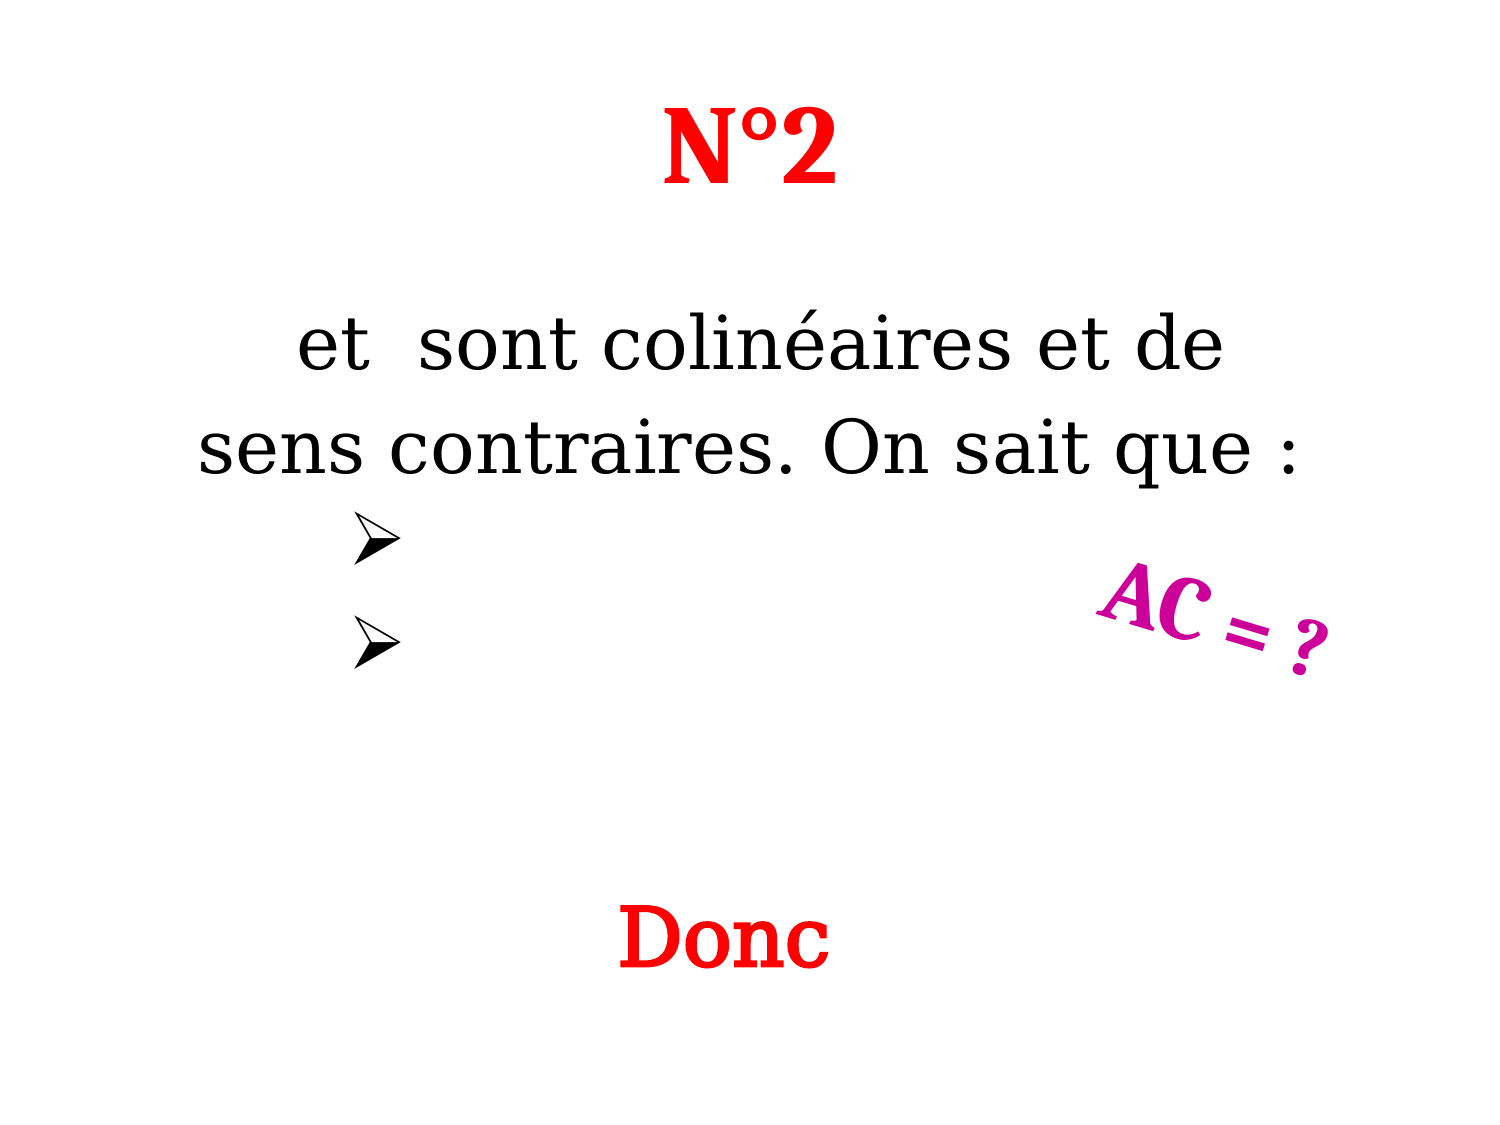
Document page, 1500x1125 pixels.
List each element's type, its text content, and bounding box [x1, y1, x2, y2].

text_box AC = ? [1036, 503, 1400, 722]
text_box N°2 [0, 63, 1500, 214]
